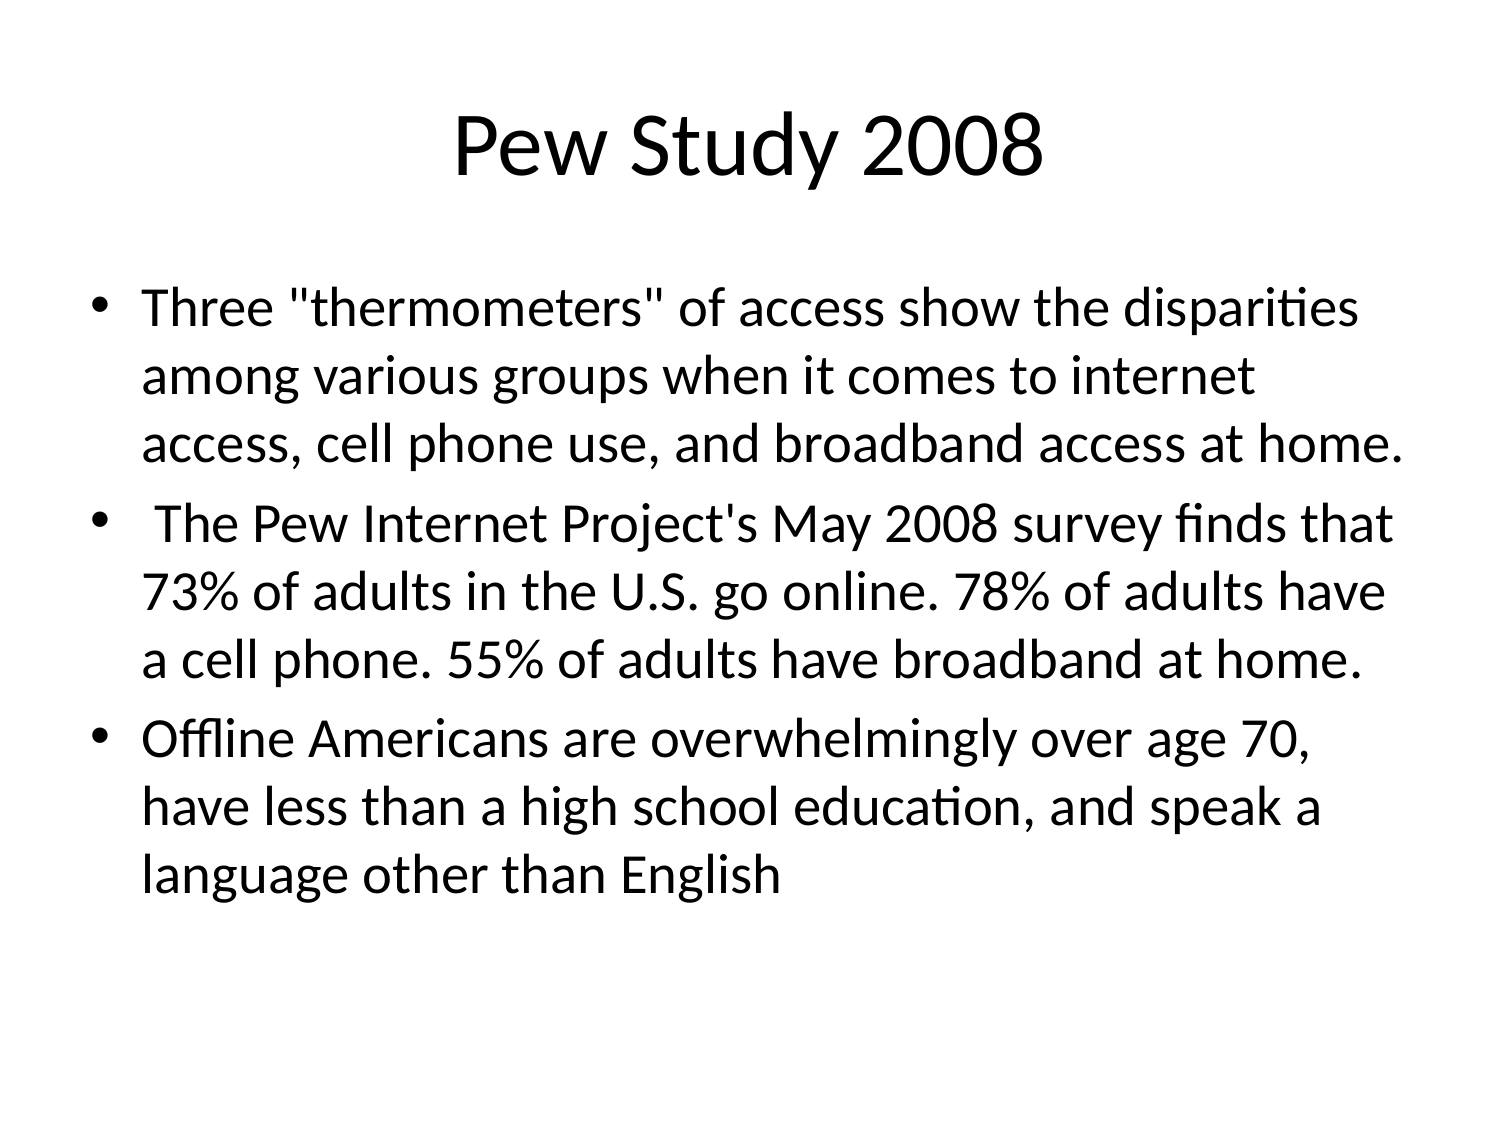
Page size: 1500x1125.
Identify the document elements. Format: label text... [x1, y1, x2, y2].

title Pew Study 2008 [75, 45, 1425, 233]
list Three "thermometers" of access show the disparities among various groups when it comes to internet access, cell phone use, and broadband access at home. The Pew Internet Project's May 2008 survey finds that 73% of adults in the U.S. go online. 78% of adults have a cell phone. 55% of adults have broadband at home. Offline Americans are overwhelmingly over age 70, have less than a high school education, and speak a language other than English [75, 262, 1425, 1005]
